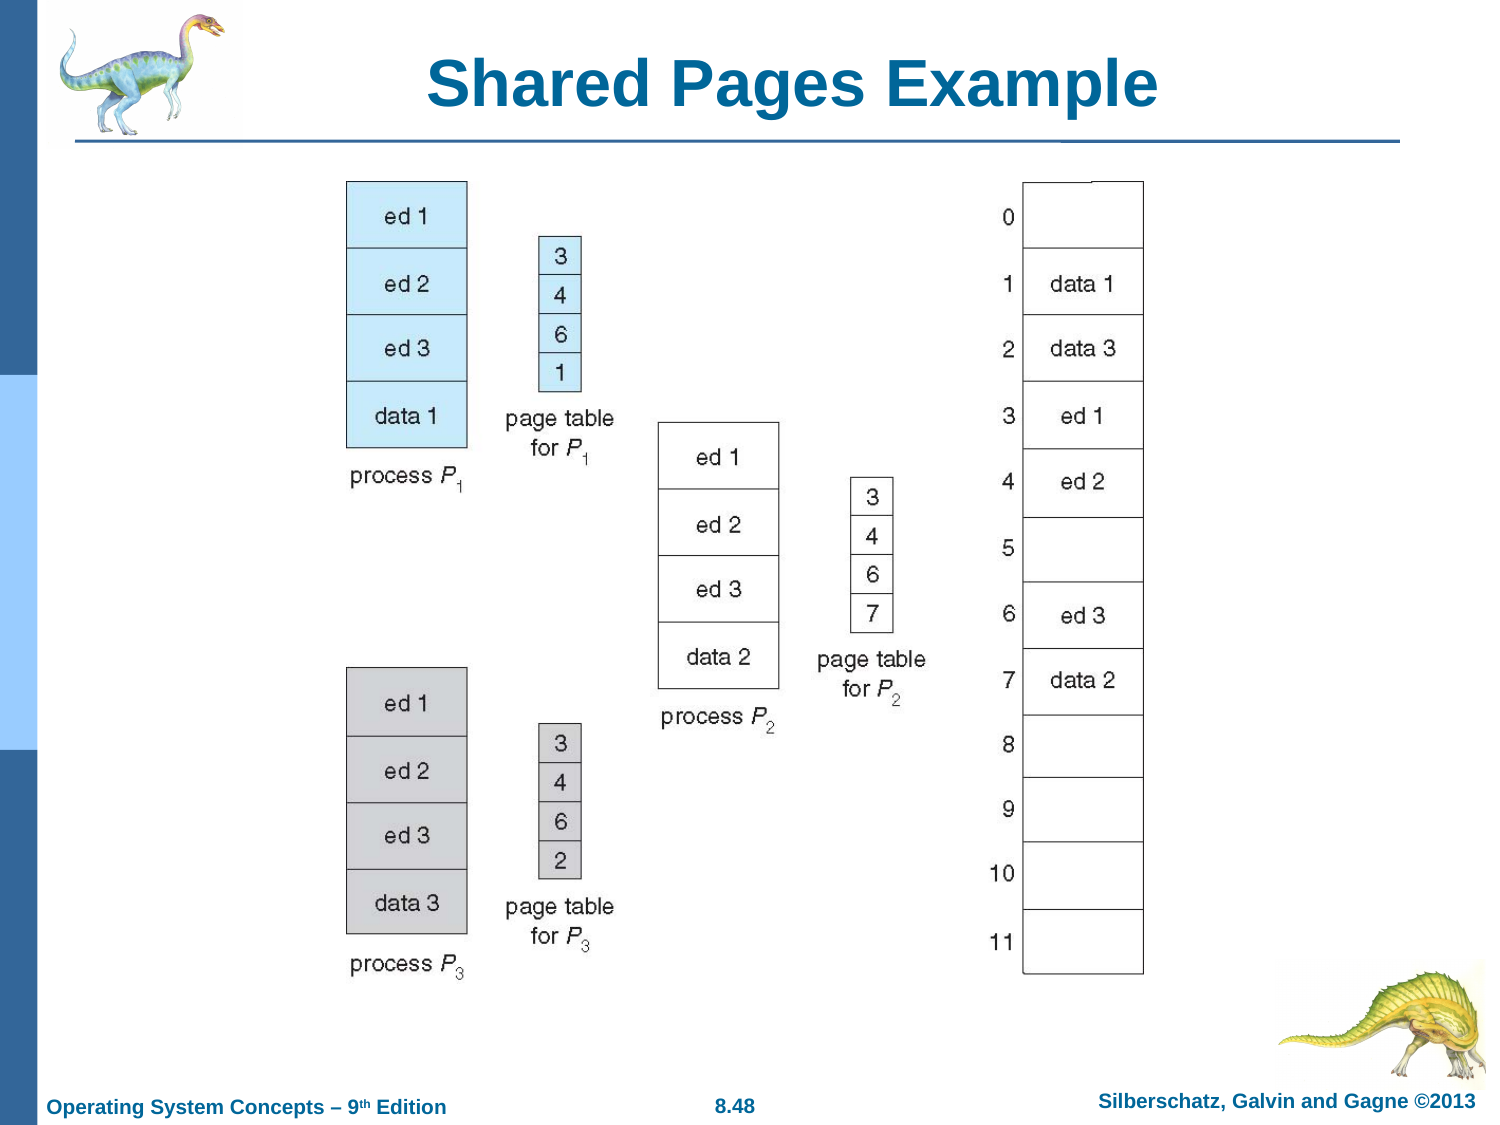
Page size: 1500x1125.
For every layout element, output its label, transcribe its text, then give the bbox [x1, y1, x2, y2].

title Shared Pages Example [160, 32, 1426, 128]
picture [1275, 959, 1486, 1090]
picture [346, 180, 1145, 985]
picture [46, 0, 243, 149]
